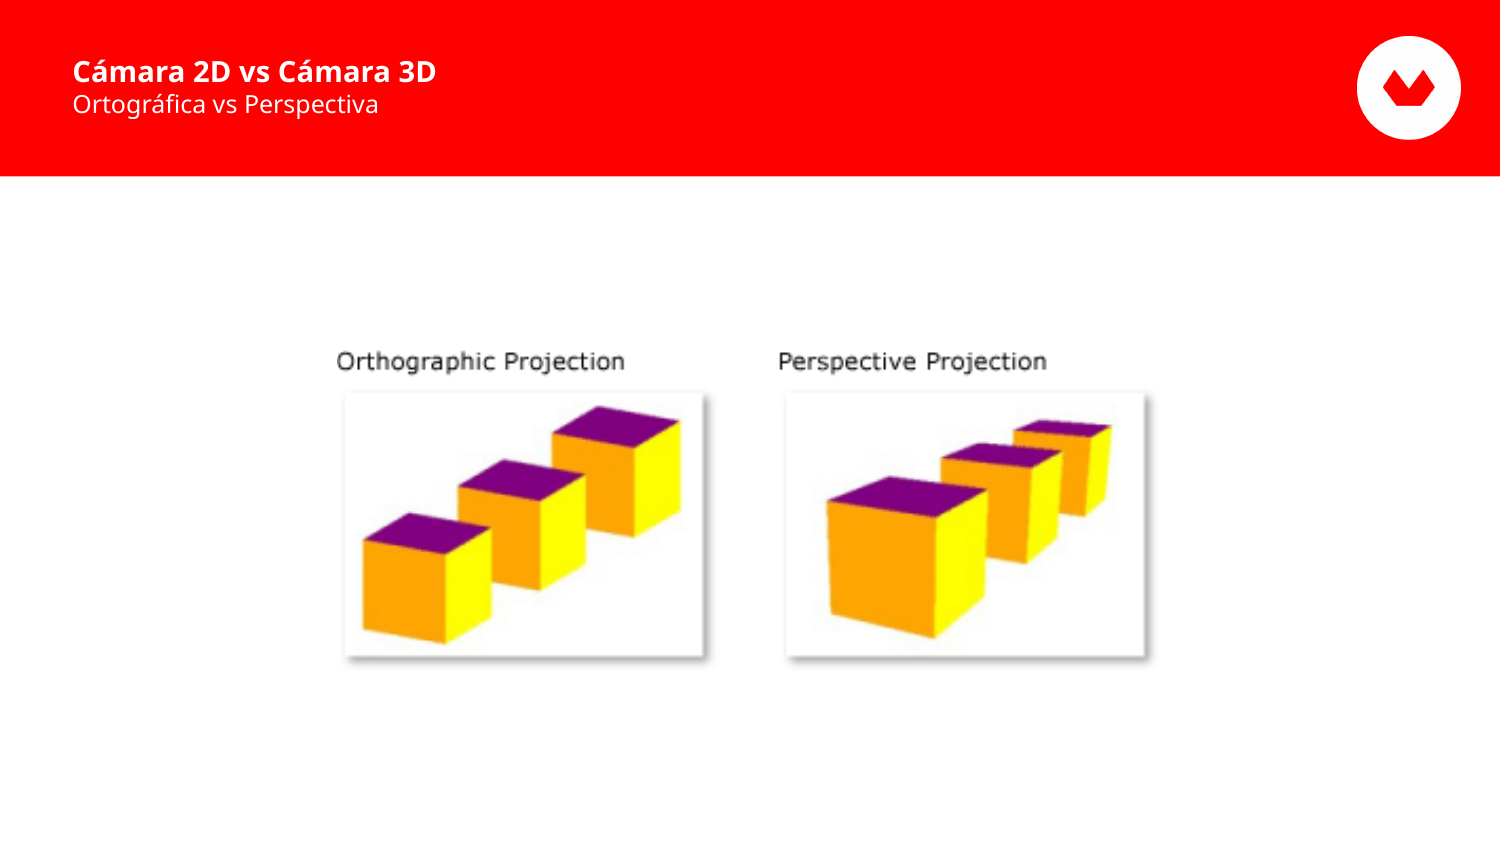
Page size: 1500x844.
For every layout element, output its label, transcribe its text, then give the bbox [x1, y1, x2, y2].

picture [337, 349, 1163, 676]
text_box [0, 0, 1500, 177]
picture [1333, 16, 1480, 160]
text_box Cámara 2D vs Cámara 3D Ortográfica vs Perspectiva [57, 38, 905, 138]
